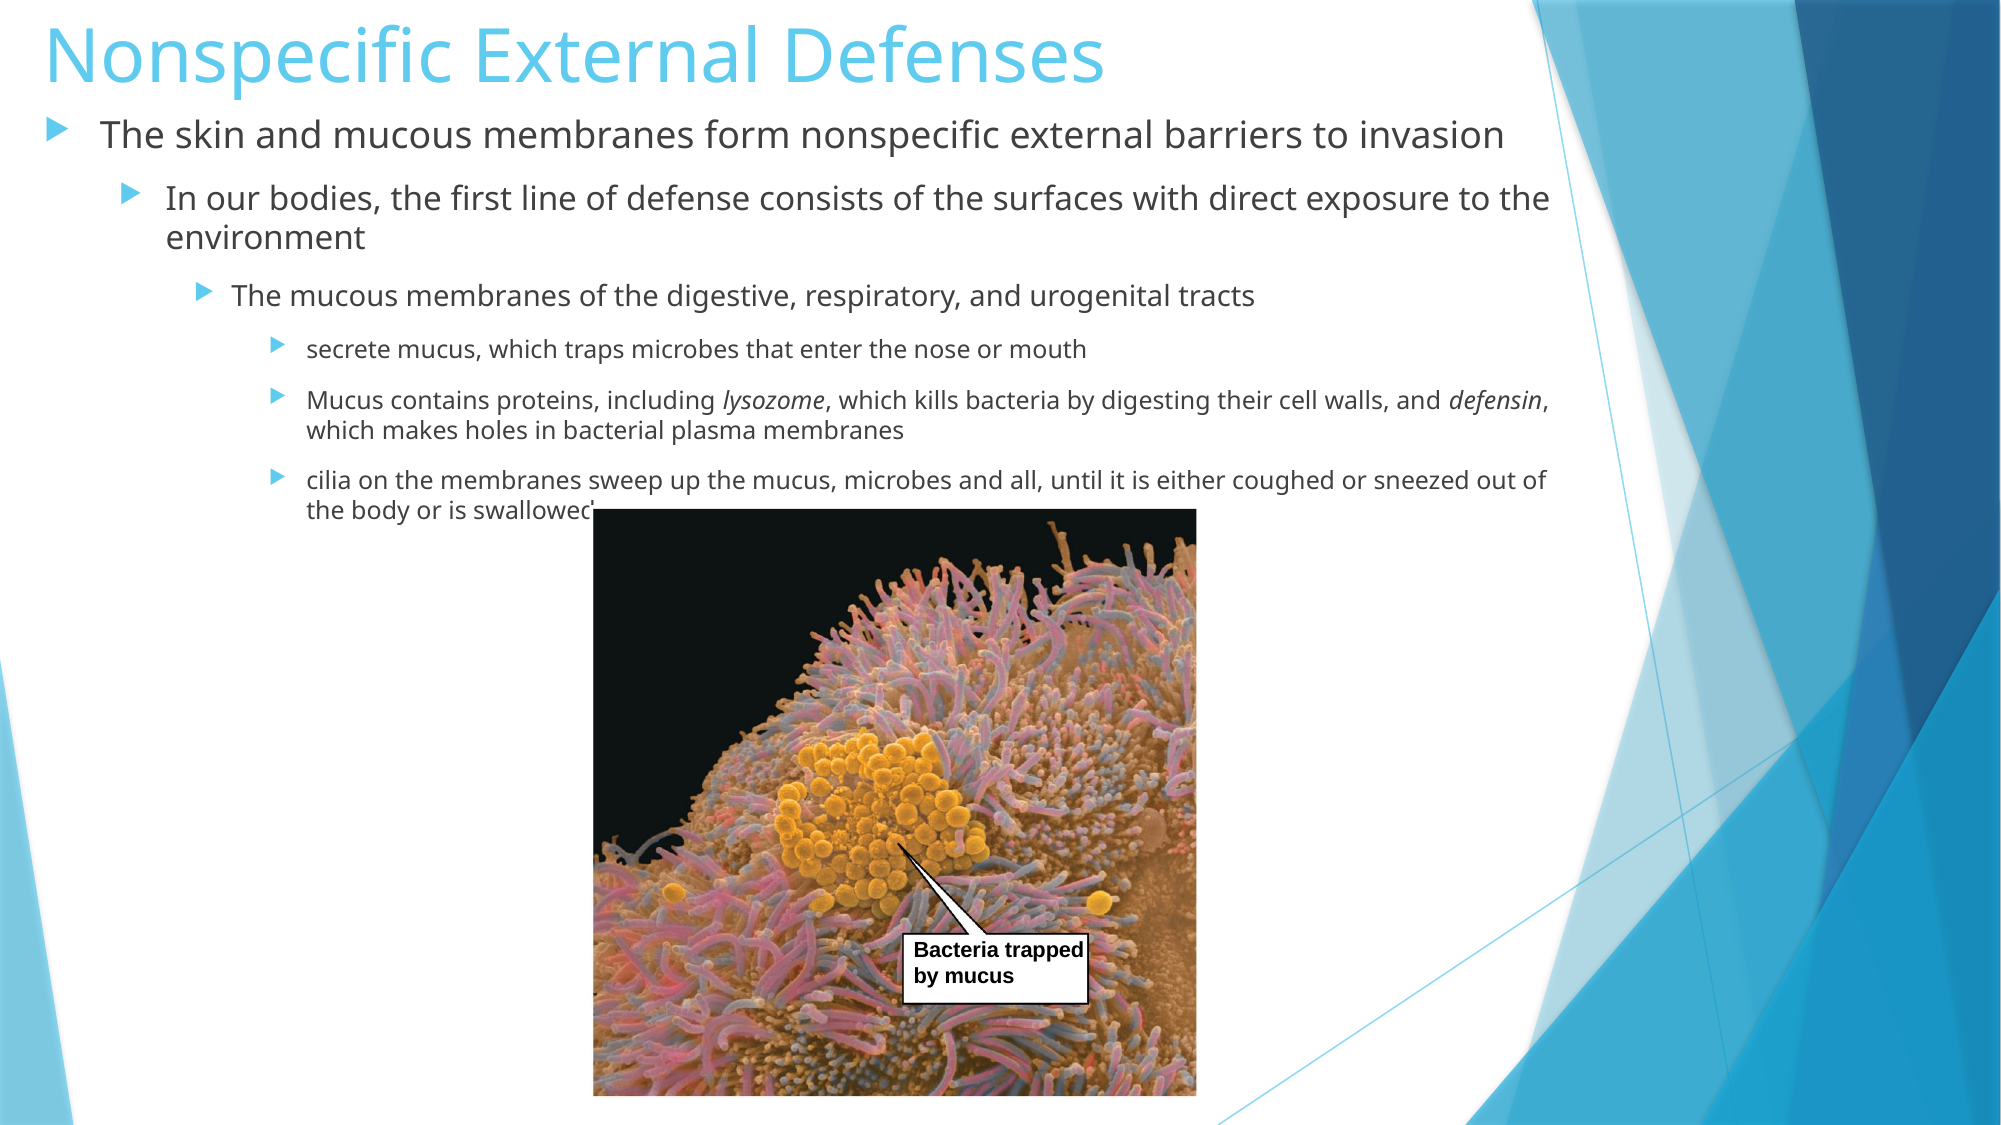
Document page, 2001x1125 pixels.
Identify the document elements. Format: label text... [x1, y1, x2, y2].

title Nonspecific External Defenses [28, 0, 1439, 103]
picture [588, 504, 1201, 1101]
list The skin and mucous membranes form nonspecific external barriers to invasion In our bodies, the first line of defense consists of the surfaces with direct exposure to the environment The mucous membranes of the digestive, respiratory, and urogenital tracts secrete mucus, which traps microbes that enter the nose or mouth Mucus contains proteins, including lysozome, which kills bacteria by digesting their cell walls, and defensin, which makes holes in bacterial plasma membranes cilia on the membranes sweep up the mucus, microbes and all, until it is either coughed or sneezed out of the body or is swallowed [28, 103, 1585, 975]
